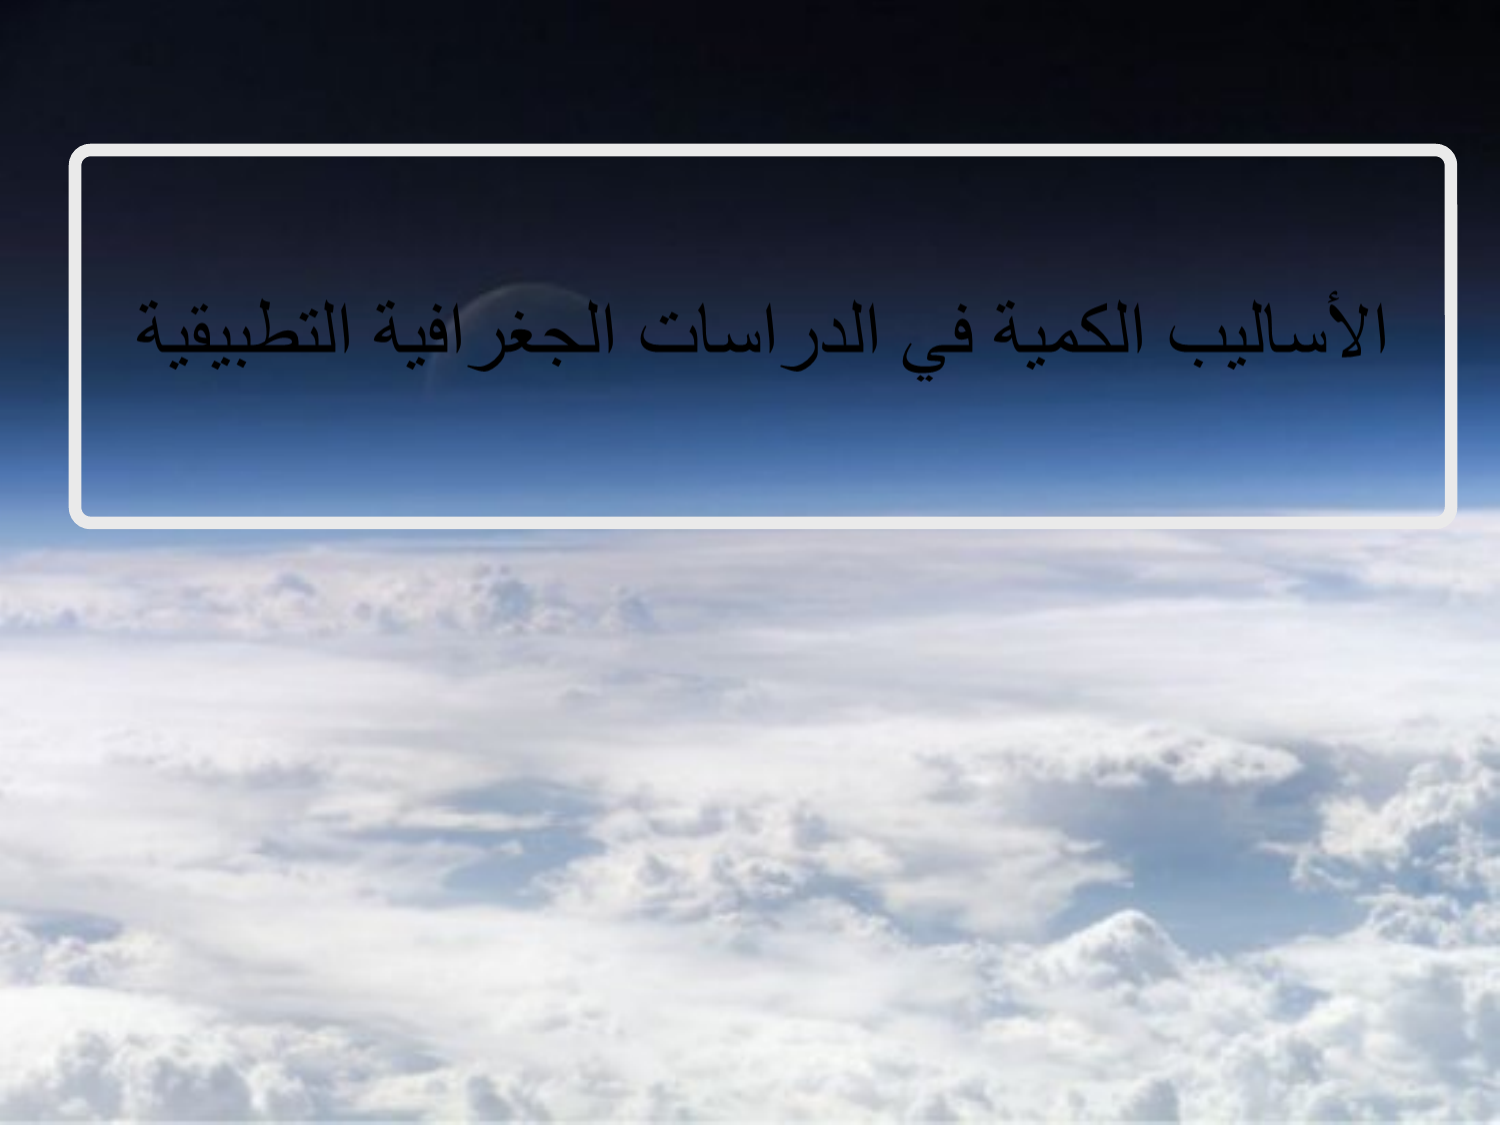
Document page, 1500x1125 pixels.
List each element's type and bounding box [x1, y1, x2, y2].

list [0, 0, 1500, 1125]
picture [74, 149, 1452, 523]
